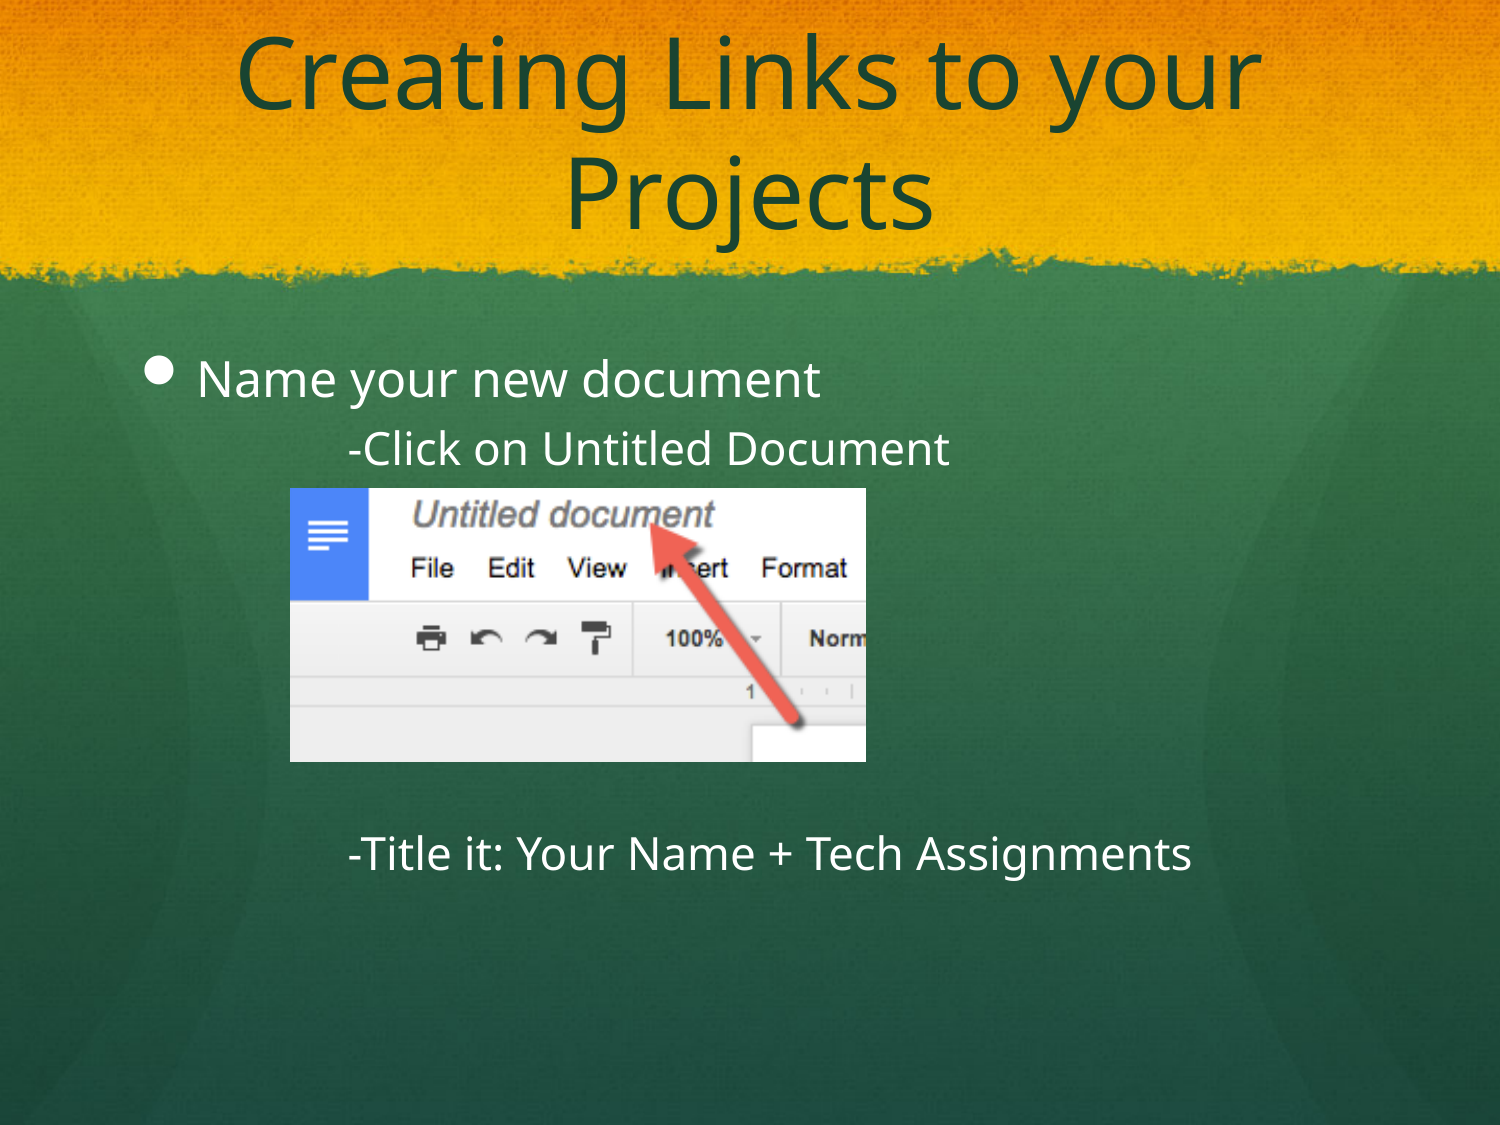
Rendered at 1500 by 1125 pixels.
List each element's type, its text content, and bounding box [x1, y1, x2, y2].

title Creating Links to your Projects [125, 13, 1375, 246]
picture [0, 0, 1500, 1125]
list Name your new document -Click on Untitled Document -Title it: Your Name + Tech Assignments [125, 339, 1375, 1026]
